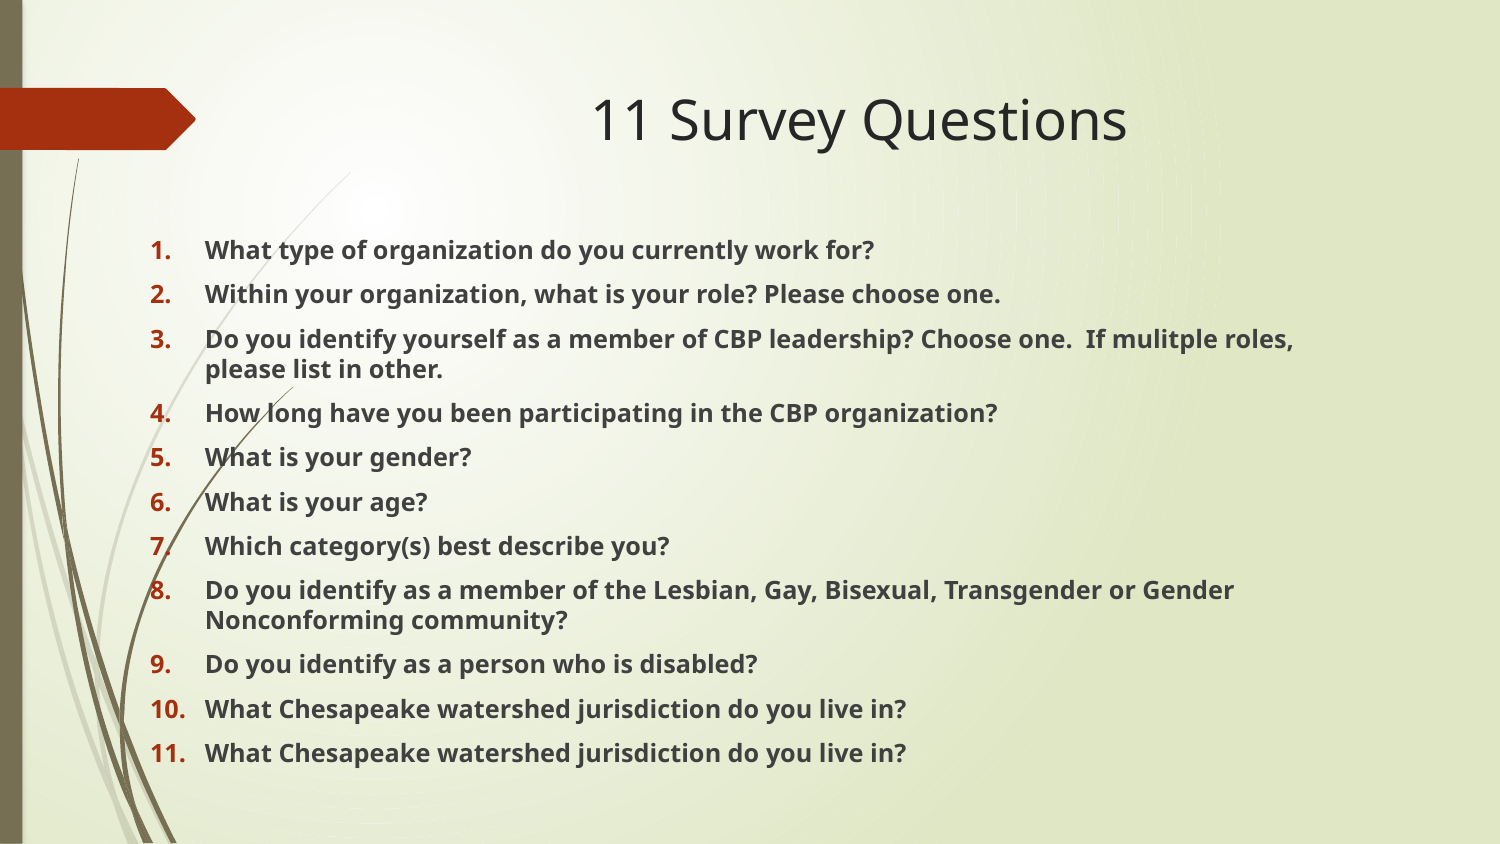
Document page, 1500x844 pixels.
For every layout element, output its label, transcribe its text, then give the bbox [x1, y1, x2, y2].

list What type of organization do you currently work for? Within your organization, what is your role? Please choose one. Do you identify yourself as a member of CBP leadership? Choose one. If mulitple roles, please list in other. How long have you been participating in the CBP organization? What is your gender? What is your age? Which category(s) best describe you? Do you identify as a member of the Lesbian, Gay, Bisexual, Transgender or Gender Nonconforming community? Do you identify as a person who is disabled? What Chesapeake watershed jurisdiction do you live in? What Chesapeake watershed jurisdiction do you live in? [135, 227, 1373, 777]
title 11 Survey Questions [319, 76, 1416, 235]
